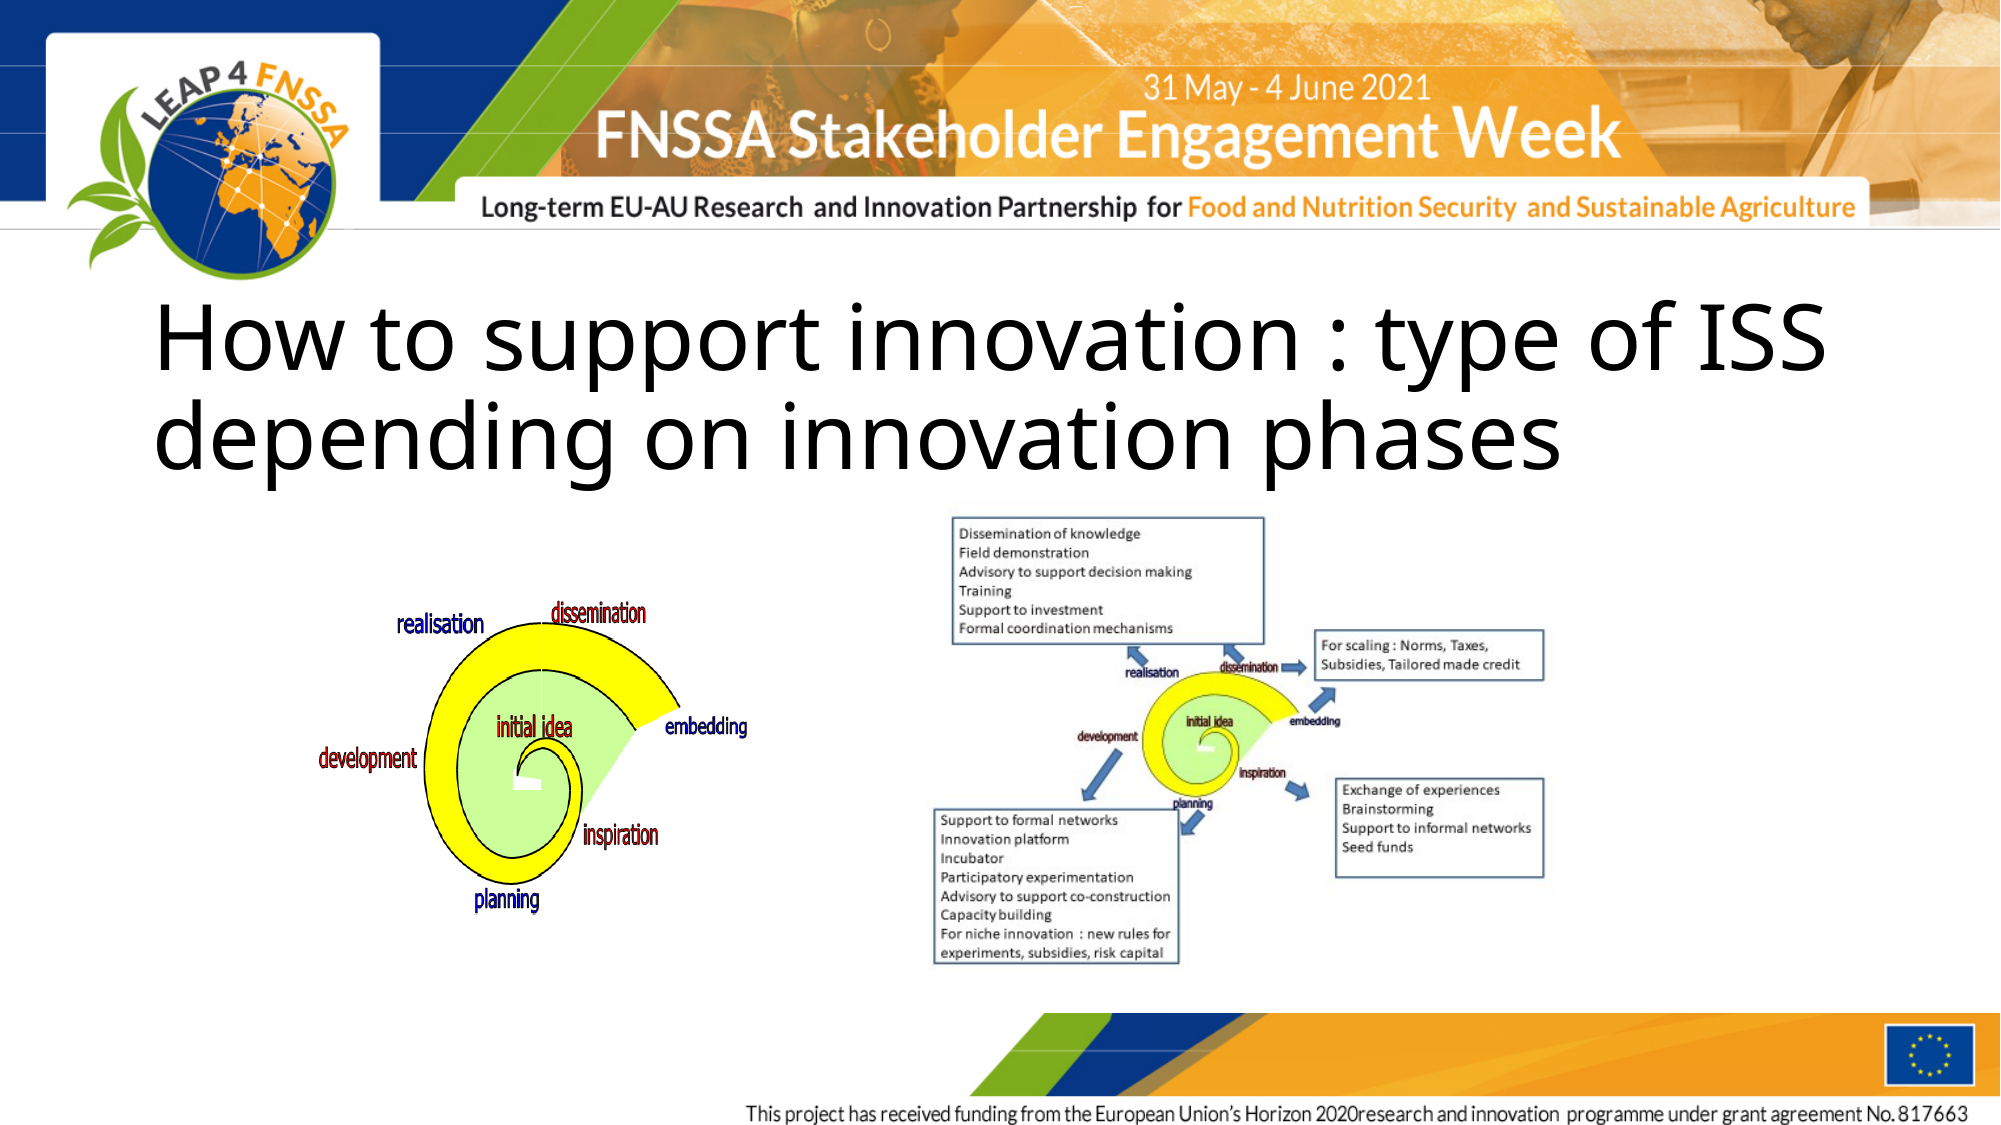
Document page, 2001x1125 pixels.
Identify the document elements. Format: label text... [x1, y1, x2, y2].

picture [0, 1013, 2000, 1125]
picture [0, 0, 2000, 333]
title How to support innovation : type of ISS depending on innovation phases [137, 281, 1863, 499]
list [927, 498, 1557, 971]
picture [318, 600, 747, 915]
